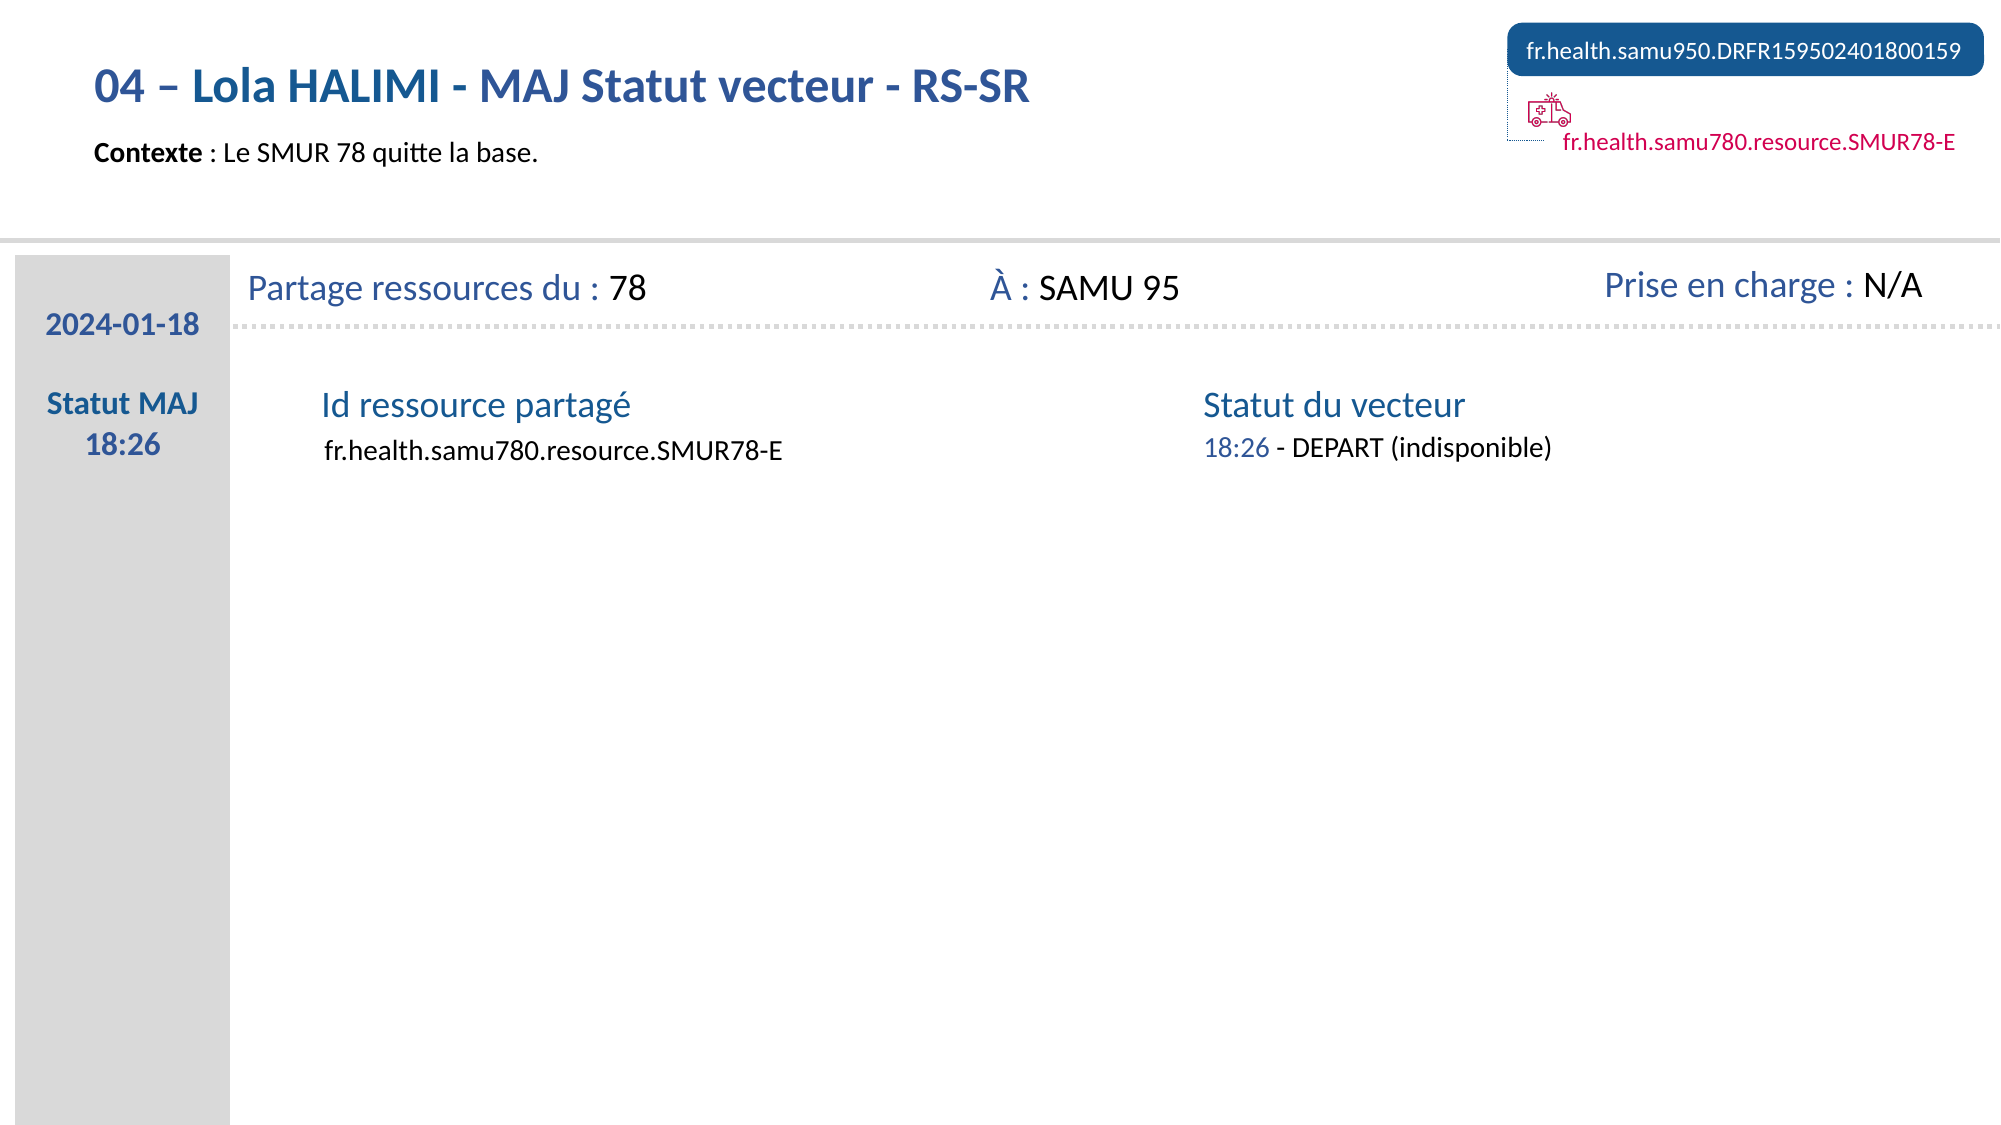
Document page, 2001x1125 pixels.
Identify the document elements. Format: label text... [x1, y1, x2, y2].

text_box 04 – Lola HALIMI - MAJ Statut vecteur - RS-SR [79, 45, 1507, 121]
text_box fr.health.samu780.resource.SMUR78-E [1543, 113, 1985, 168]
text_box Statut du vecteur [1188, 372, 1484, 420]
text_box 18:26 - DEPART (indisponible) [1188, 420, 1861, 471]
text_box Prise en charge : N/A [1574, 252, 1938, 313]
text_box fr.health.samu780.resource.SMUR78-E [309, 424, 961, 474]
text_box Contexte : Le SMUR 78 quitte la base. [79, 126, 1481, 176]
text_box Id ressource partagé [306, 372, 900, 433]
text_box Partage ressources du : 78 [233, 256, 735, 316]
text_box 2024-01-18 Statut MAJ 18:26 [15, 255, 230, 1125]
text_box À : SAMU 95 [834, 256, 1337, 316]
text_box fr.health.samu950.DRFR159502401800159 [1507, 22, 1985, 77]
picture [1528, 88, 1571, 131]
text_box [1507, 49, 1544, 141]
